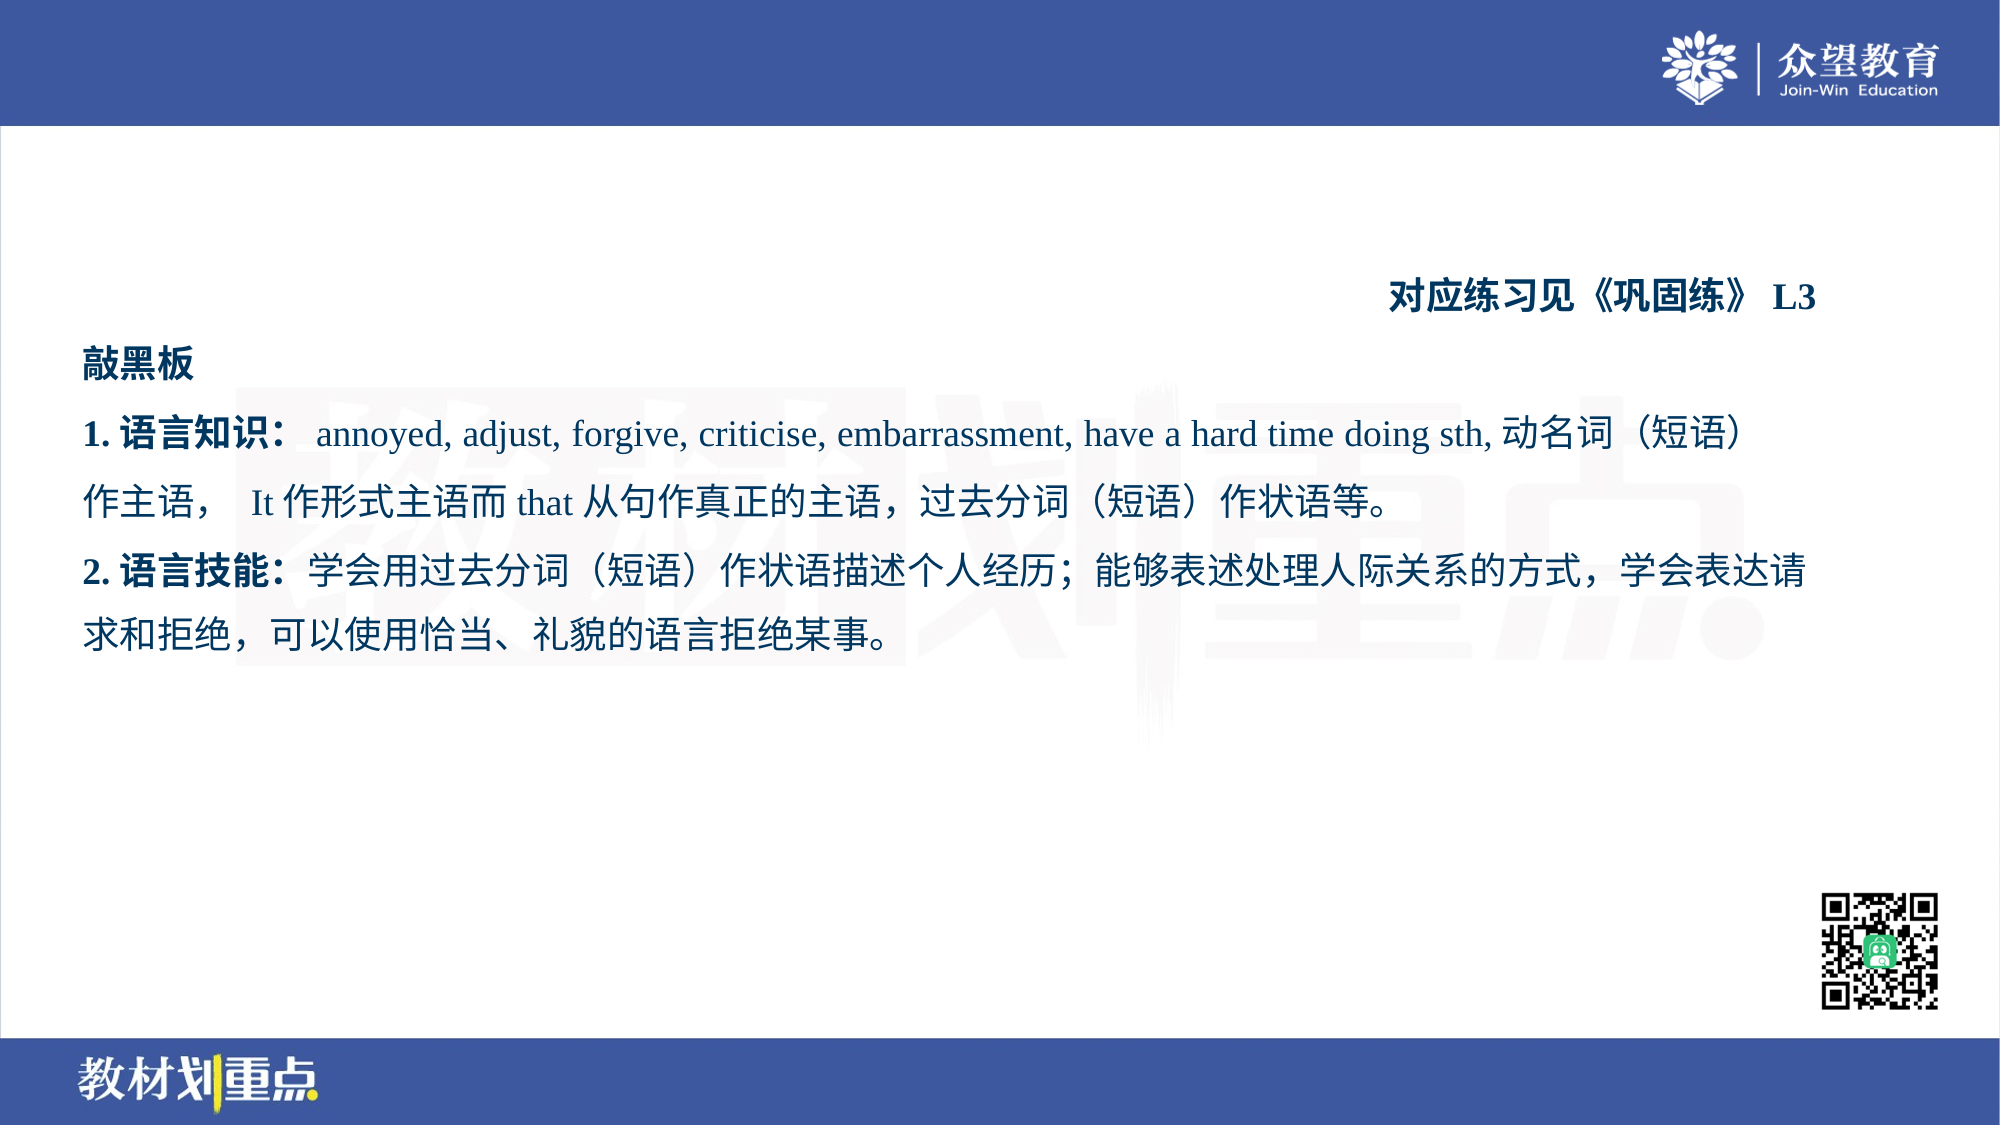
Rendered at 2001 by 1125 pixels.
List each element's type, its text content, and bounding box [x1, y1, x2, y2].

picture [0, 0, 2000, 1125]
text_box 对应练习见《巩固练》L3 敲黑板 1.语言知识：annoyed, adjust, forgive, criticise, embarrassment, have a hard time doing sth,动名词（短语） 作主语， It作形式主语而that从句作真正的主语，过去分词（短语）作状语等。 2.语言技能：学会用过去分词（短语）作状语描述个人经历；能够表述处理人际关系的方式，学会表达请 求和拒绝，可以使用恰当、礼貌的语言拒绝某事。 [82, 248, 1817, 650]
